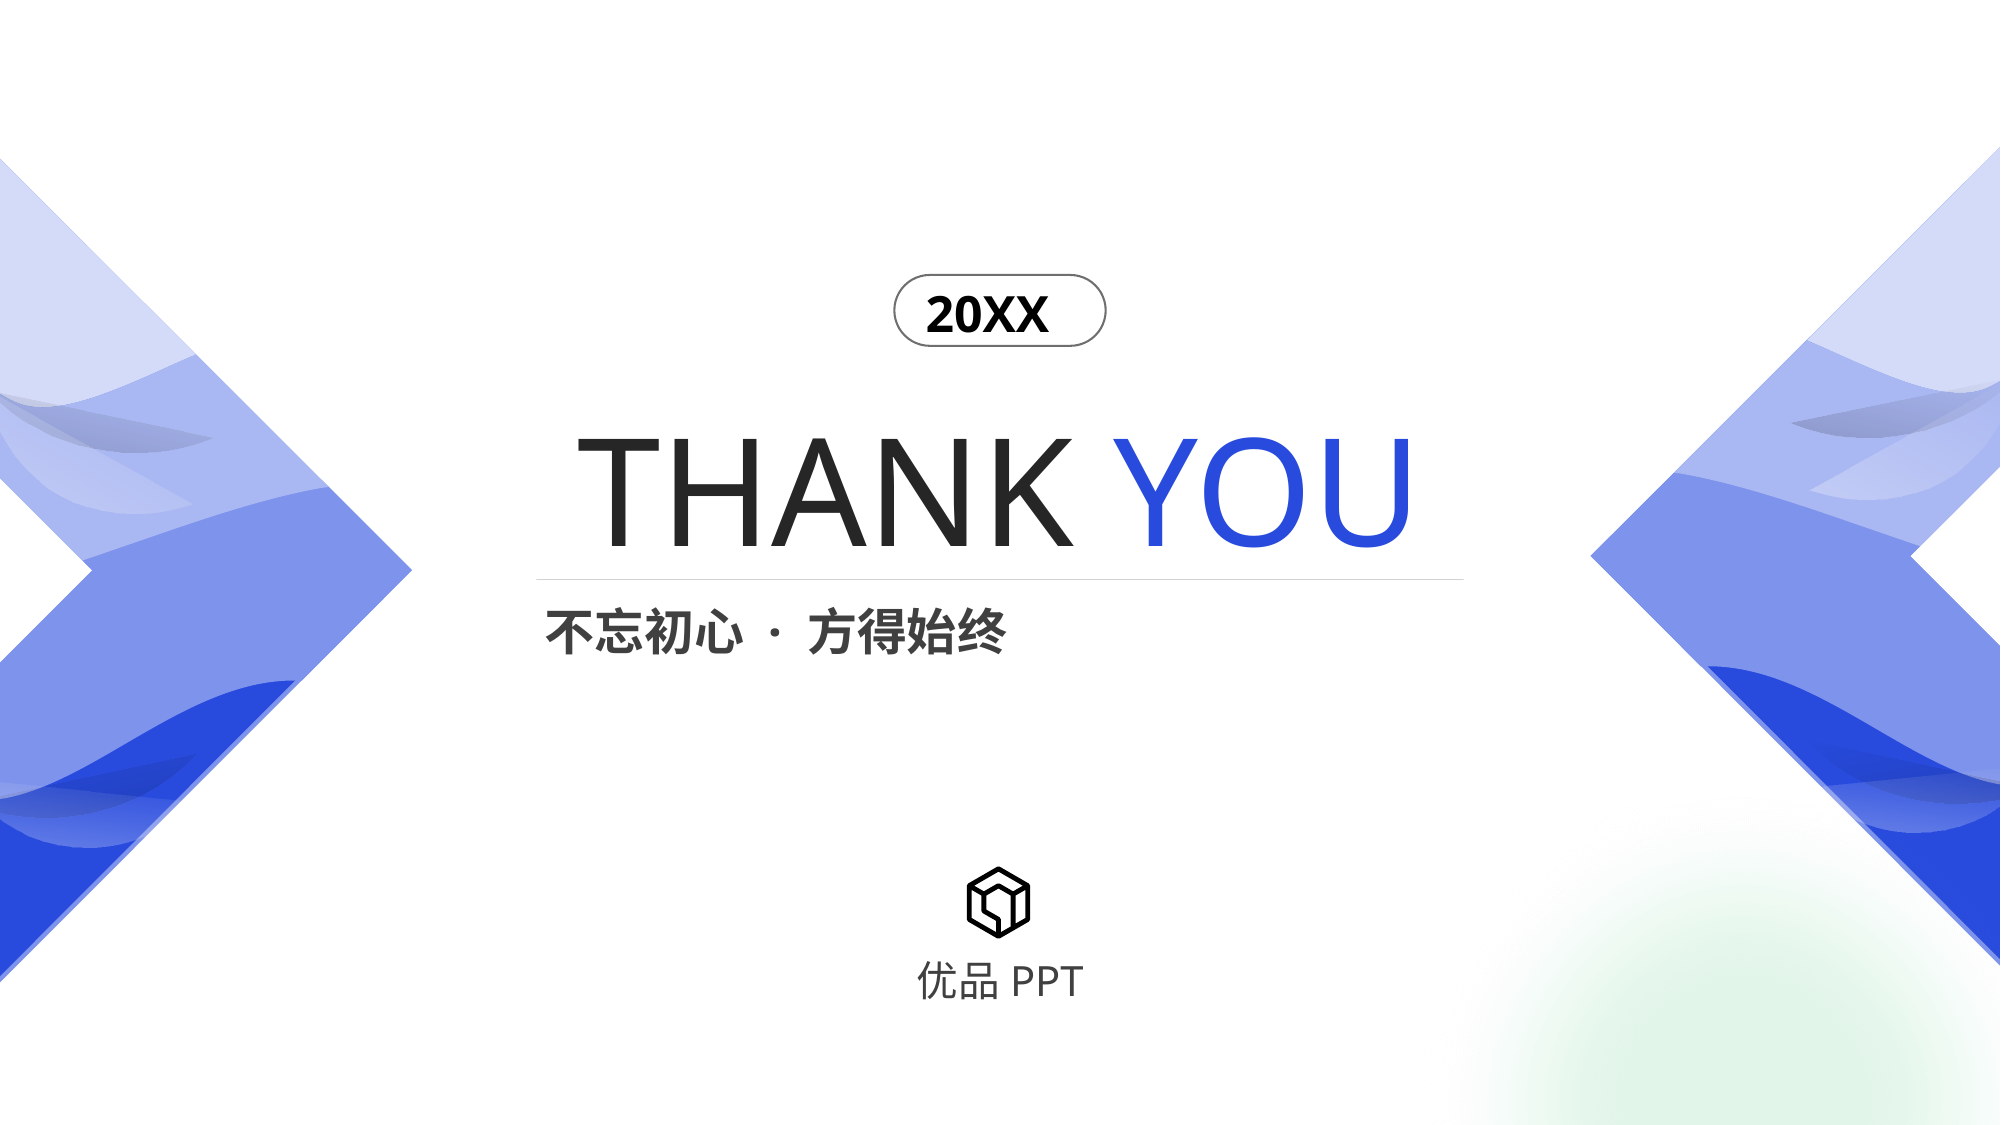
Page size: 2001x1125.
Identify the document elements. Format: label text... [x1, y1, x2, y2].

picture [1389, 744, 2000, 1125]
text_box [1590, 140, 2000, 744]
text_box THANK YOU [562, 389, 1438, 579]
text_box 不忘初心 · 方得始终 [529, 593, 1471, 668]
picture [966, 866, 1031, 939]
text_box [894, 274, 1106, 351]
text_box 优品PPT [529, 947, 1389, 1013]
text_box THANK YOU [562, 580, 1438, 585]
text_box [0, 154, 413, 980]
